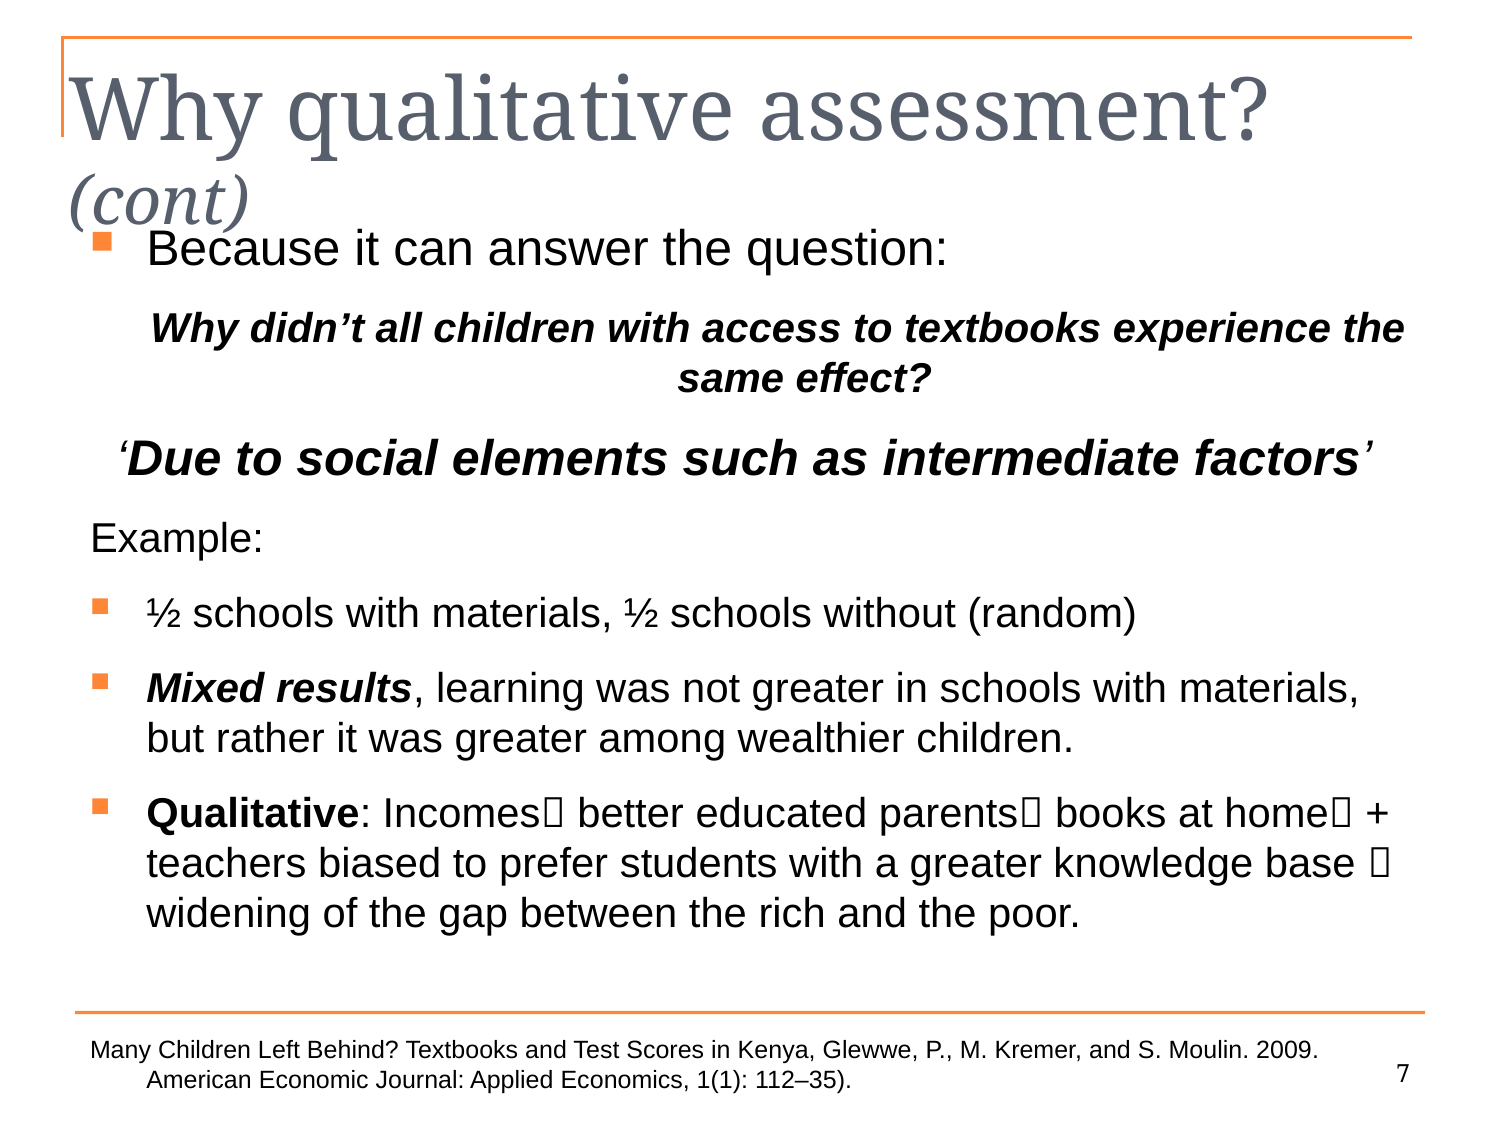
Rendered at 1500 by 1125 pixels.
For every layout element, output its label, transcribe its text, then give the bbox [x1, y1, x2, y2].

title Why qualitative assessment? (cont) [53, 45, 1459, 233]
list Because it can answer the question: Why didn’t all children with access to textbooks experience the same effect? ‘Due to social elements such as intermediate factors’ Example: ½ schools with materials, ½ schools without (random) Mixed results, learning was not greater in schools with materials, but rather it was greater among wealthier children. Qualitative: Incomes better educated parents books at home + teachers biased to prefer students with a greater knowledge base  widening of the gap between the rich and the poor. Many Children Left Behind? Textbooks and Test Scores in Kenya, Glewwe, P., M. Kremer, and S. Moulin. 2009. American Economic Journal: Applied Economics, 1(1): 112–35). [75, 208, 1425, 1005]
slide_number 7 [1074, 1023, 1426, 1100]
